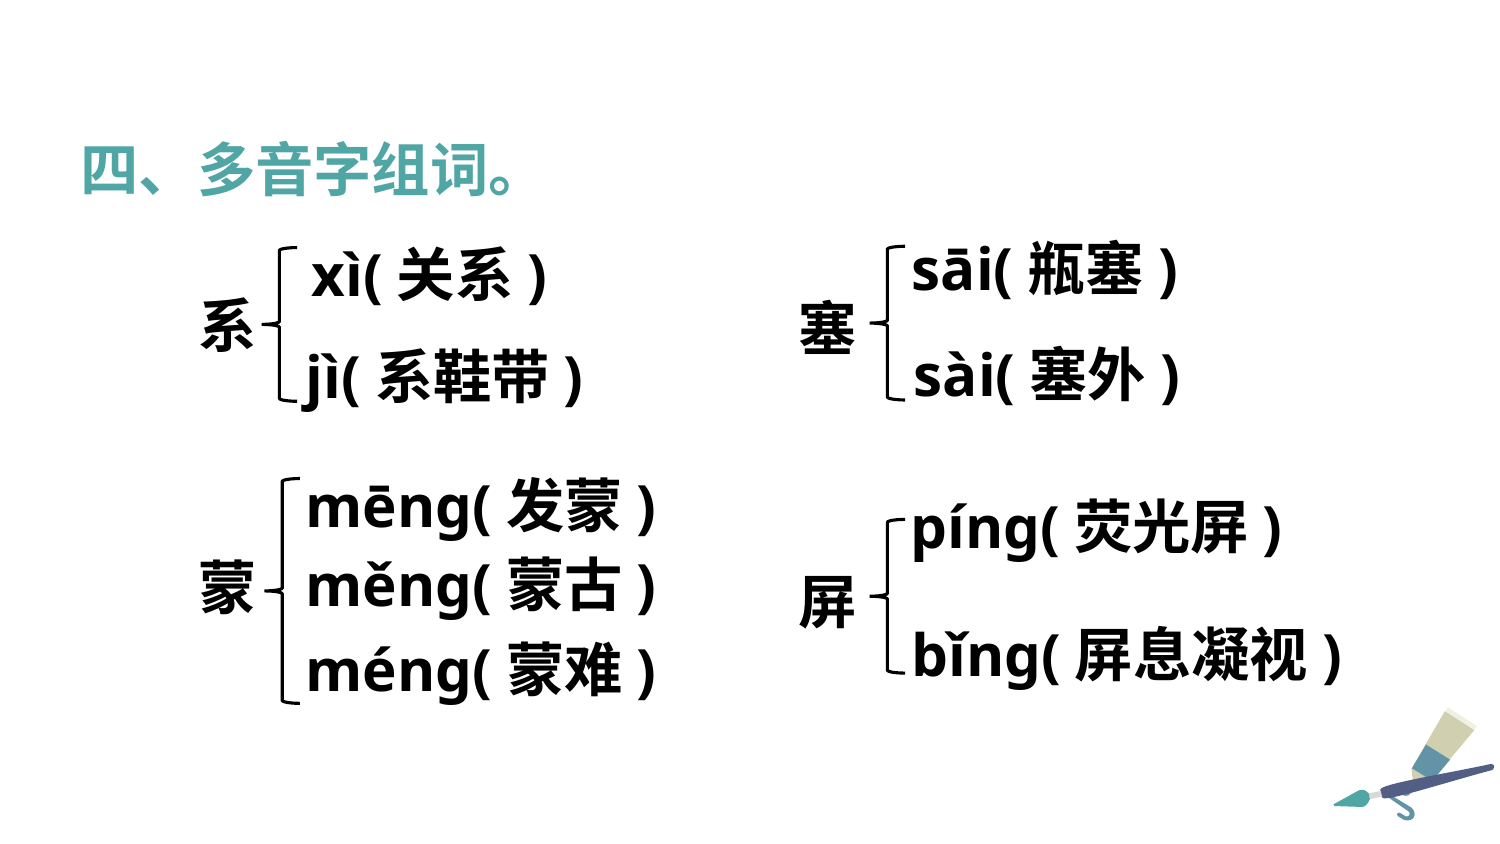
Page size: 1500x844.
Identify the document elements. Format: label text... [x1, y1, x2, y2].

text_box 四、多音字组词。 [65, 125, 661, 211]
text_box 系 [183, 281, 278, 366]
text_box píng(荧光屏) [896, 483, 1304, 568]
text_box jì(系鞋带) [291, 332, 684, 418]
text_box 屏 [783, 557, 878, 643]
text_box [264, 477, 291, 704]
text_box méng(蒙难) [291, 626, 684, 711]
text_box 蒙 [183, 543, 278, 629]
text_box bǐng(屏息凝视) [897, 610, 1375, 696]
text_box [869, 518, 906, 674]
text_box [1358, 708, 1481, 844]
text_box mēng(发蒙) [291, 462, 699, 547]
text_box [869, 245, 906, 401]
text_box měng(蒙古) [291, 540, 684, 626]
text_box sāi(瓶塞) [897, 224, 1305, 310]
text_box 塞 [783, 284, 878, 370]
text_box xì(关系) [296, 230, 705, 316]
text_box [261, 246, 298, 403]
text_box sài(塞外) [899, 330, 1292, 416]
